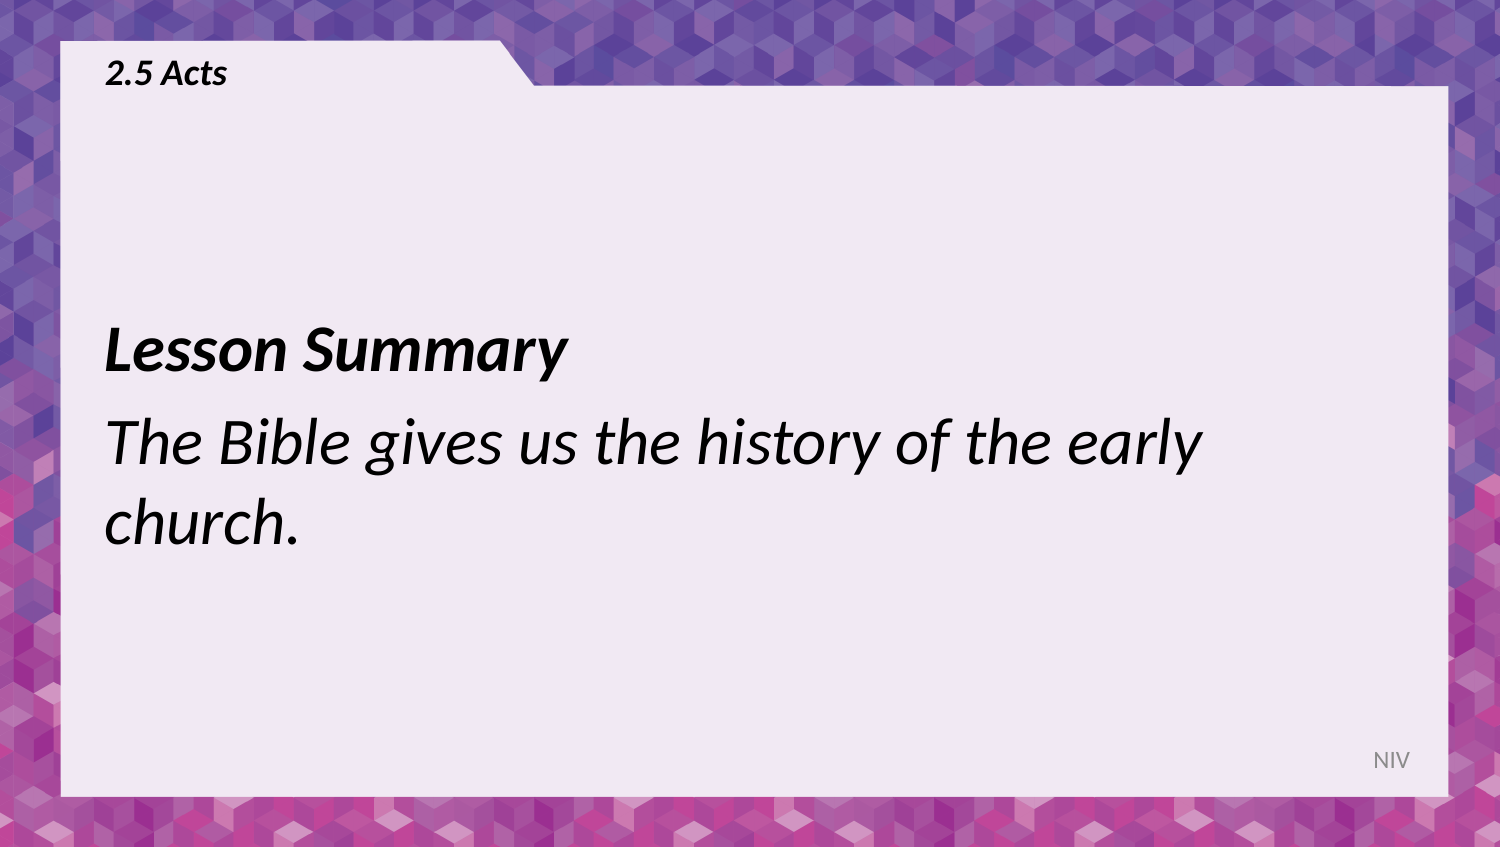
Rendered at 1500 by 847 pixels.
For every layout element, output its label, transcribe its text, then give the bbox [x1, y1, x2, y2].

title 2.5 Acts [89, 33, 1420, 108]
list Lesson Summary The Bible gives us the history of the early church. [89, 141, 1403, 722]
footer NIV [950, 736, 1425, 782]
picture [0, 0, 1500, 847]
